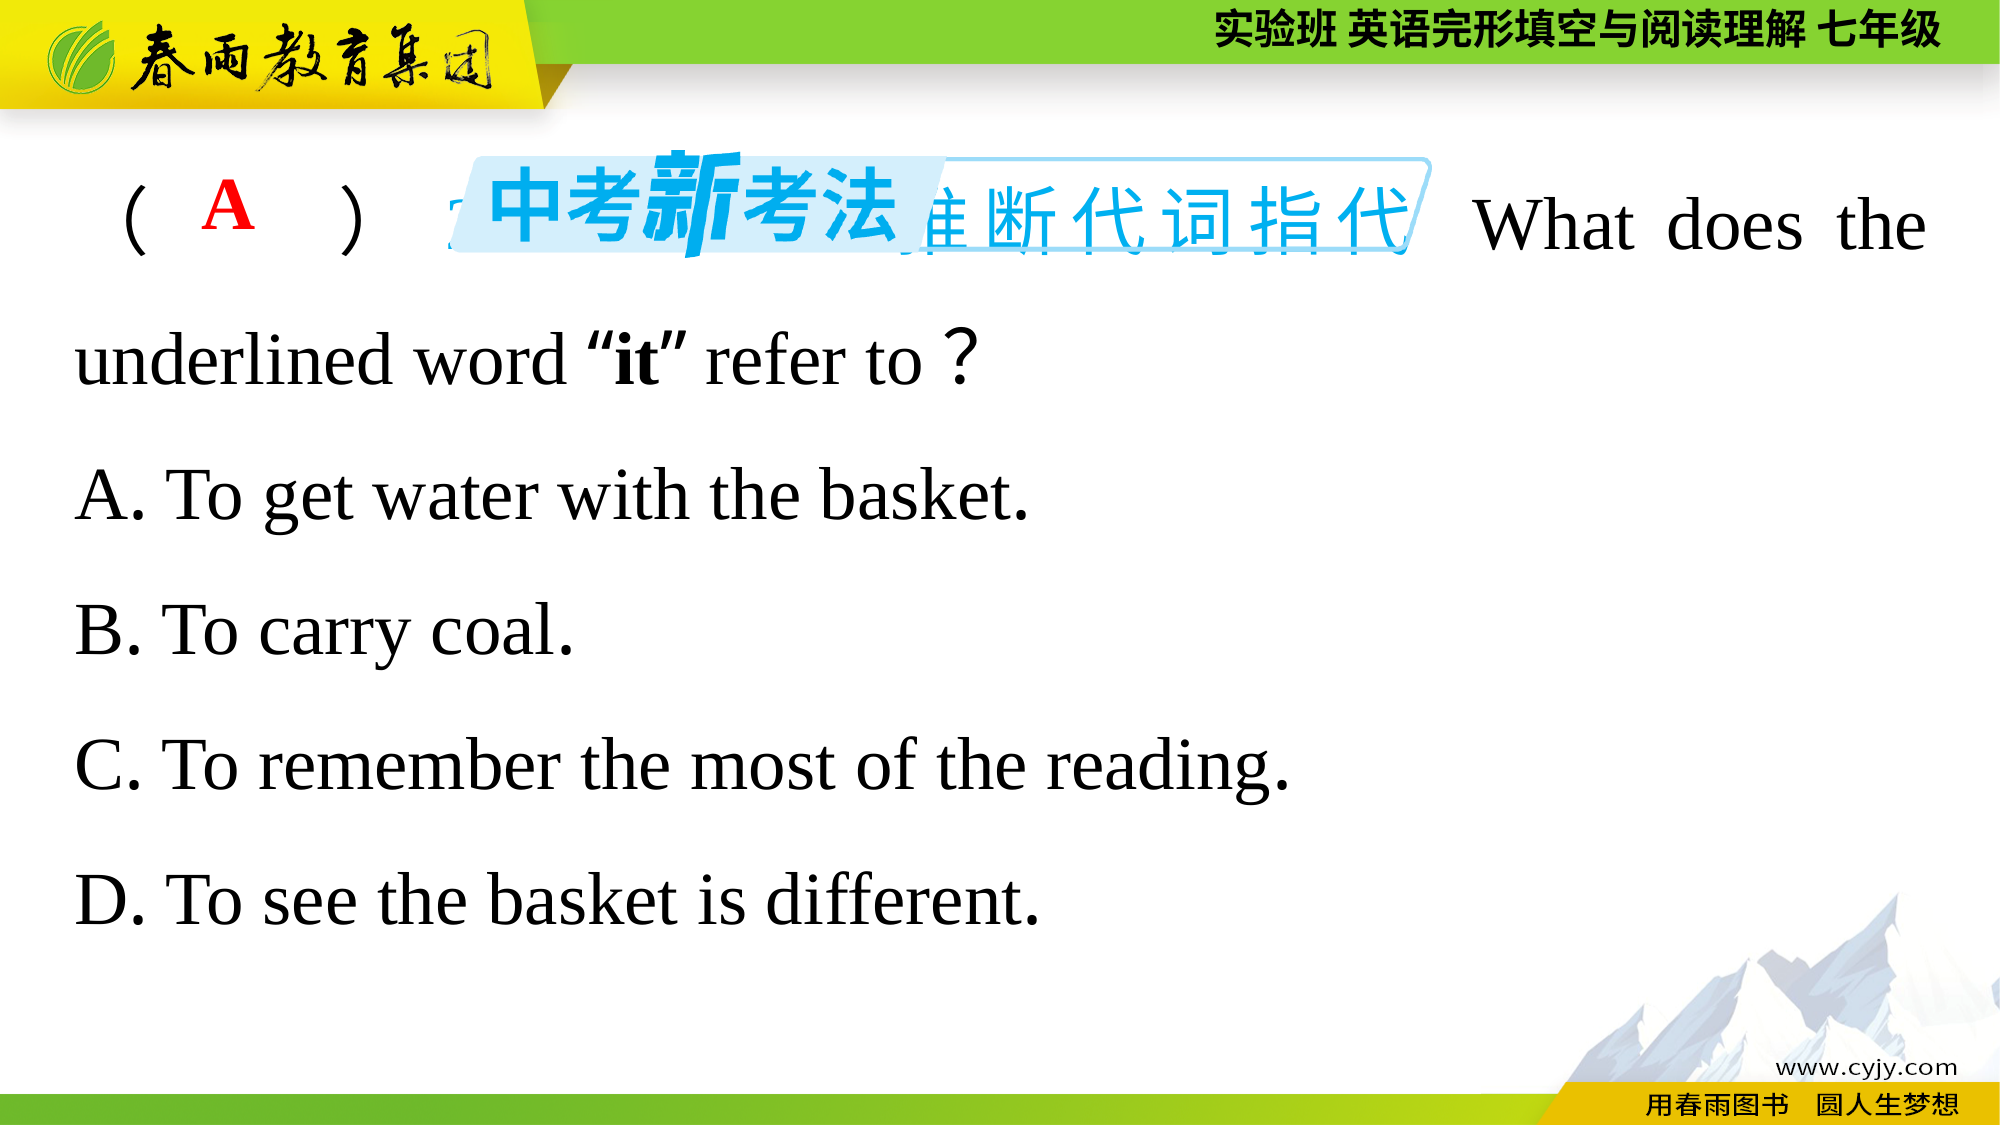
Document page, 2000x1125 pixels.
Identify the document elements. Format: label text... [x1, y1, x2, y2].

picture [0, 0, 2000, 1125]
text_box A [186, 146, 271, 252]
list （ ）2. 推断代词指代 What does the underlined word “it” refer to？ A. To get water with the basket. B. To carry coal. C. To remember the most of the reading. D. To see the basket is different. [59, 122, 1944, 956]
